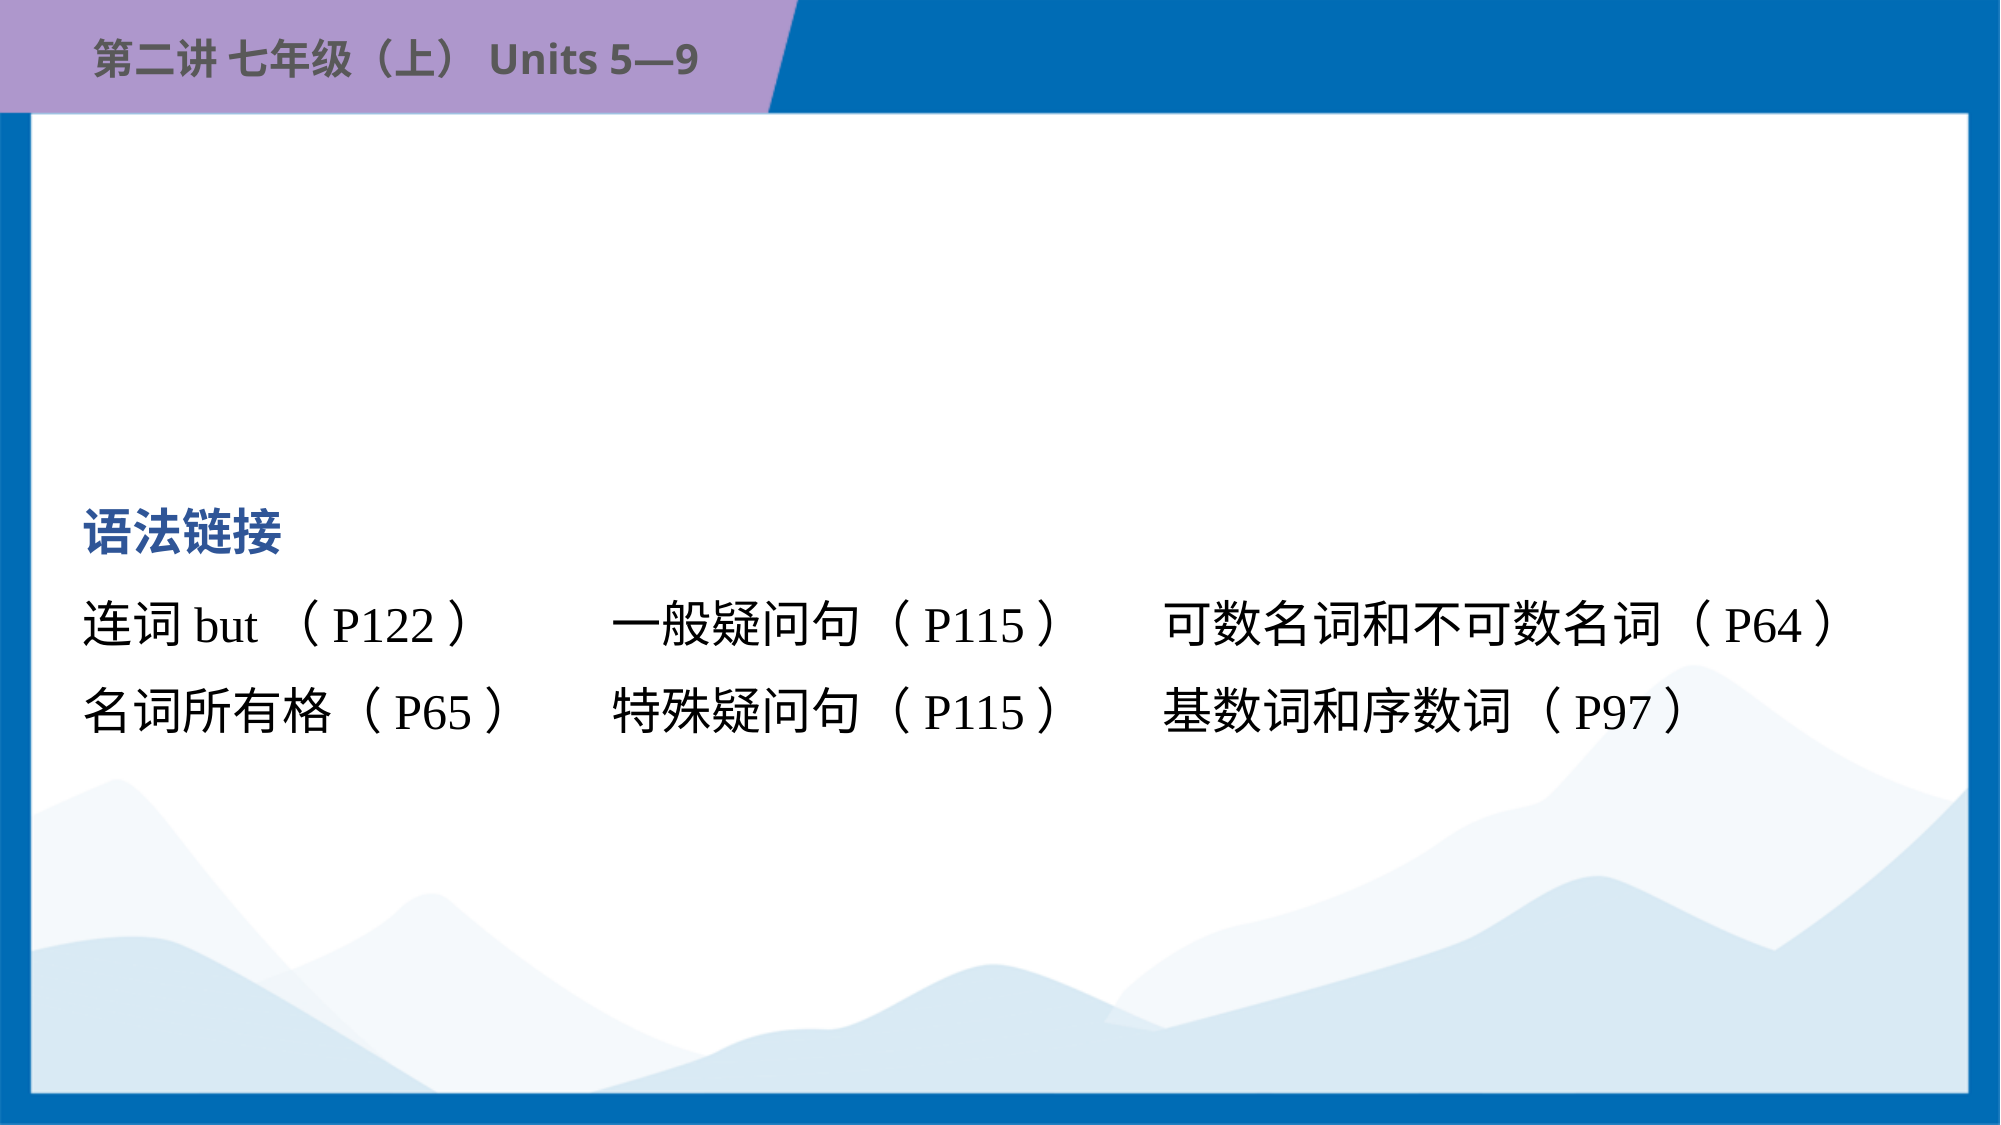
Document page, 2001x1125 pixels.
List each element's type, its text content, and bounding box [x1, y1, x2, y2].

picture [0, 0, 2000, 1125]
text_box 语法链接 连词but（P122） 一般疑问句（P115） 可数名词和不可数名词（P64） 名词所有格（P65） 特殊疑问句（P115） 基数词和序数词（P97） [82, 468, 1917, 731]
